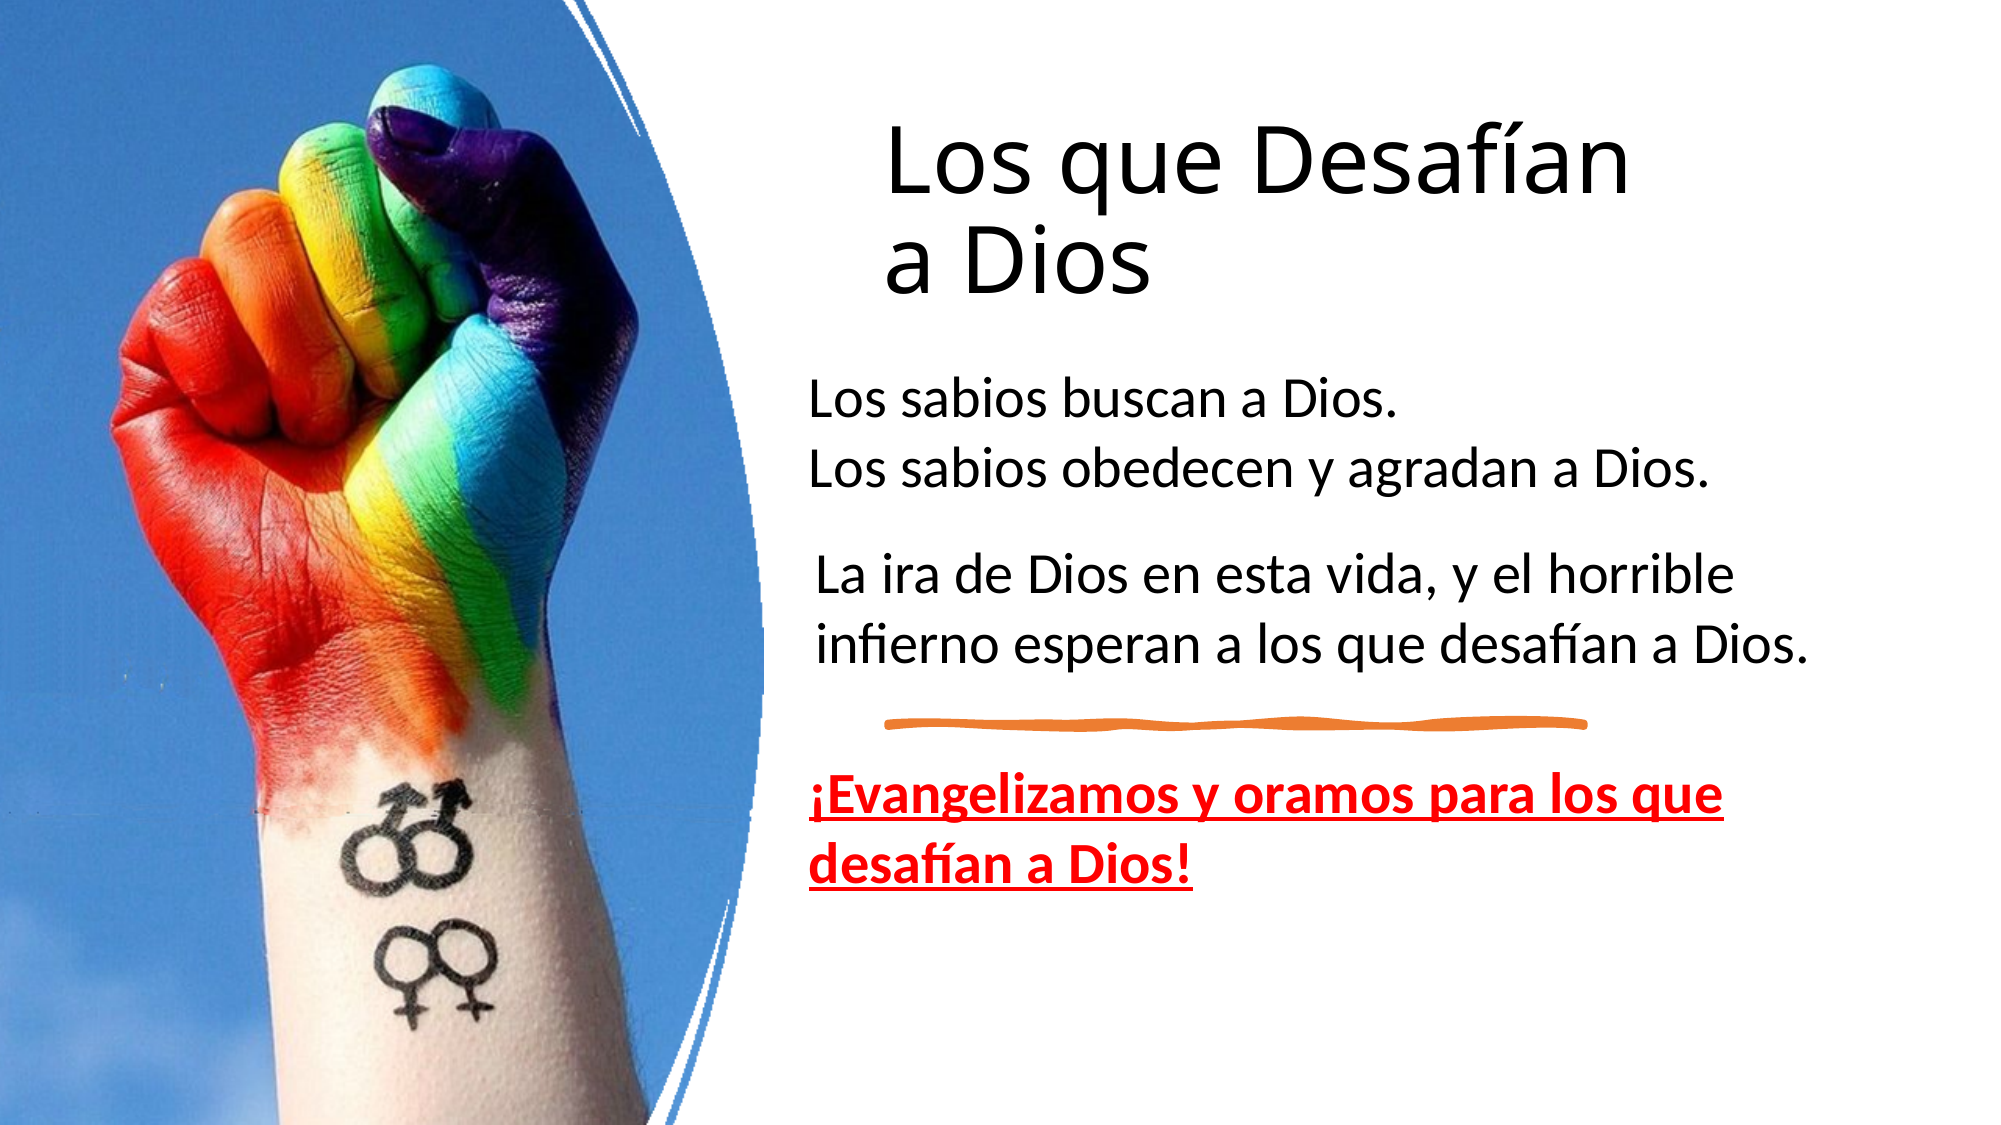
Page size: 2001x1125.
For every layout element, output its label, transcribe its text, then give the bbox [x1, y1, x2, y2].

text_box La ira de Dios en esta vida, y el horrible infierno esperan a los que desafían a Dios. [800, 527, 1826, 683]
picture [0, 0, 764, 1125]
text_box [886, 718, 1586, 730]
text_box ¡Evangelizamos y oramos para los que desafían a Dios! [794, 747, 1895, 903]
text_box Los sabios buscan a Dios. Los sabios obedecen y agradan a Dios. [794, 351, 1742, 507]
text_box [764, 0, 2000, 1125]
title Los que Desafían a Dios [869, 104, 1895, 322]
